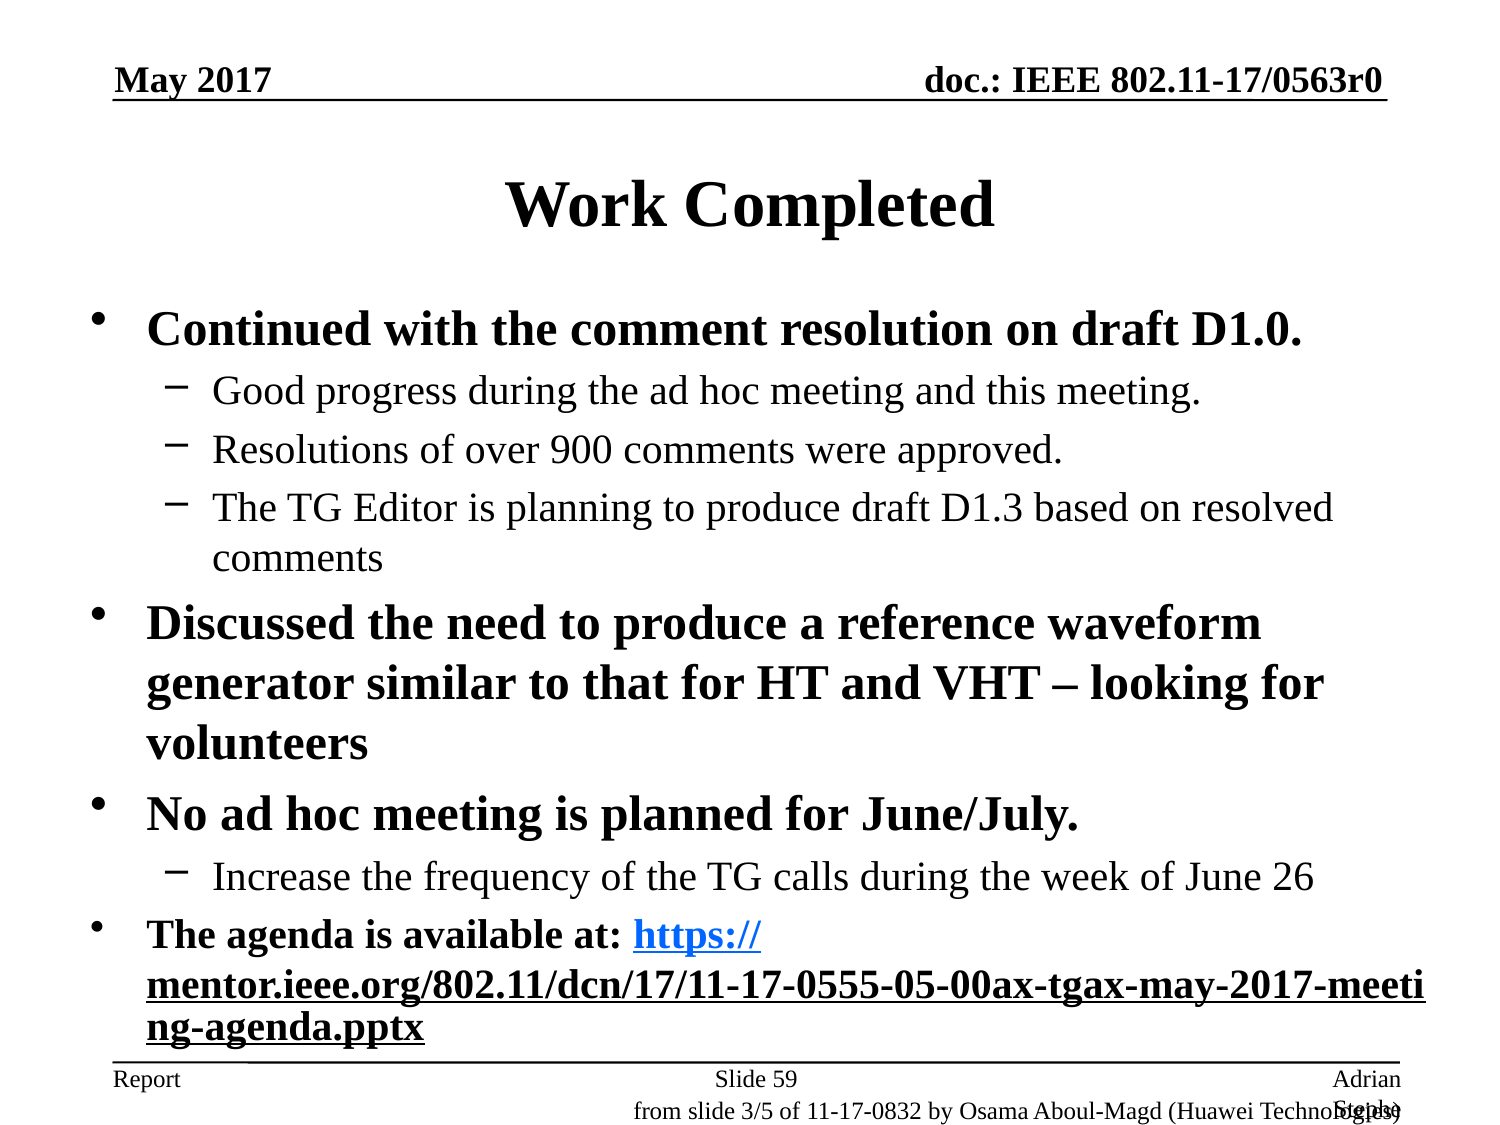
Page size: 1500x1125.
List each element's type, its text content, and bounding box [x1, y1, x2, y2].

text_box from slide 3/5 of 11-17-0832 by Osama Aboul-Magd (Huawei Technologies) [343, 1087, 1417, 1125]
footer Adrian Stephens, Intel Corporation [1324, 1061, 1402, 1087]
list Continued with the comment resolution on draft D1.0. Good progress during the ad hoc meeting and this meeting. Resolutions of over 900 comments were approved. The TG Editor is planning to produce draft D1.3 based on resolved comments Discussed the need to produce a reference waveform generator similar to that for HT and VHT – looking for volunteers No ad hoc meeting is planned for June/July. Increase the frequency of the TG calls during the week of June 26 The agenda is available at: https://mentor.ieee.org/802.11/dcn/17/11-17-0555-05-00ax-tgax-may-2017-meeting-agenda.pptx [75, 287, 1463, 1038]
title Work Completed [112, 112, 1388, 287]
slide_number Slide 59 [711, 1061, 801, 1087]
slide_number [114, 54, 374, 101]
